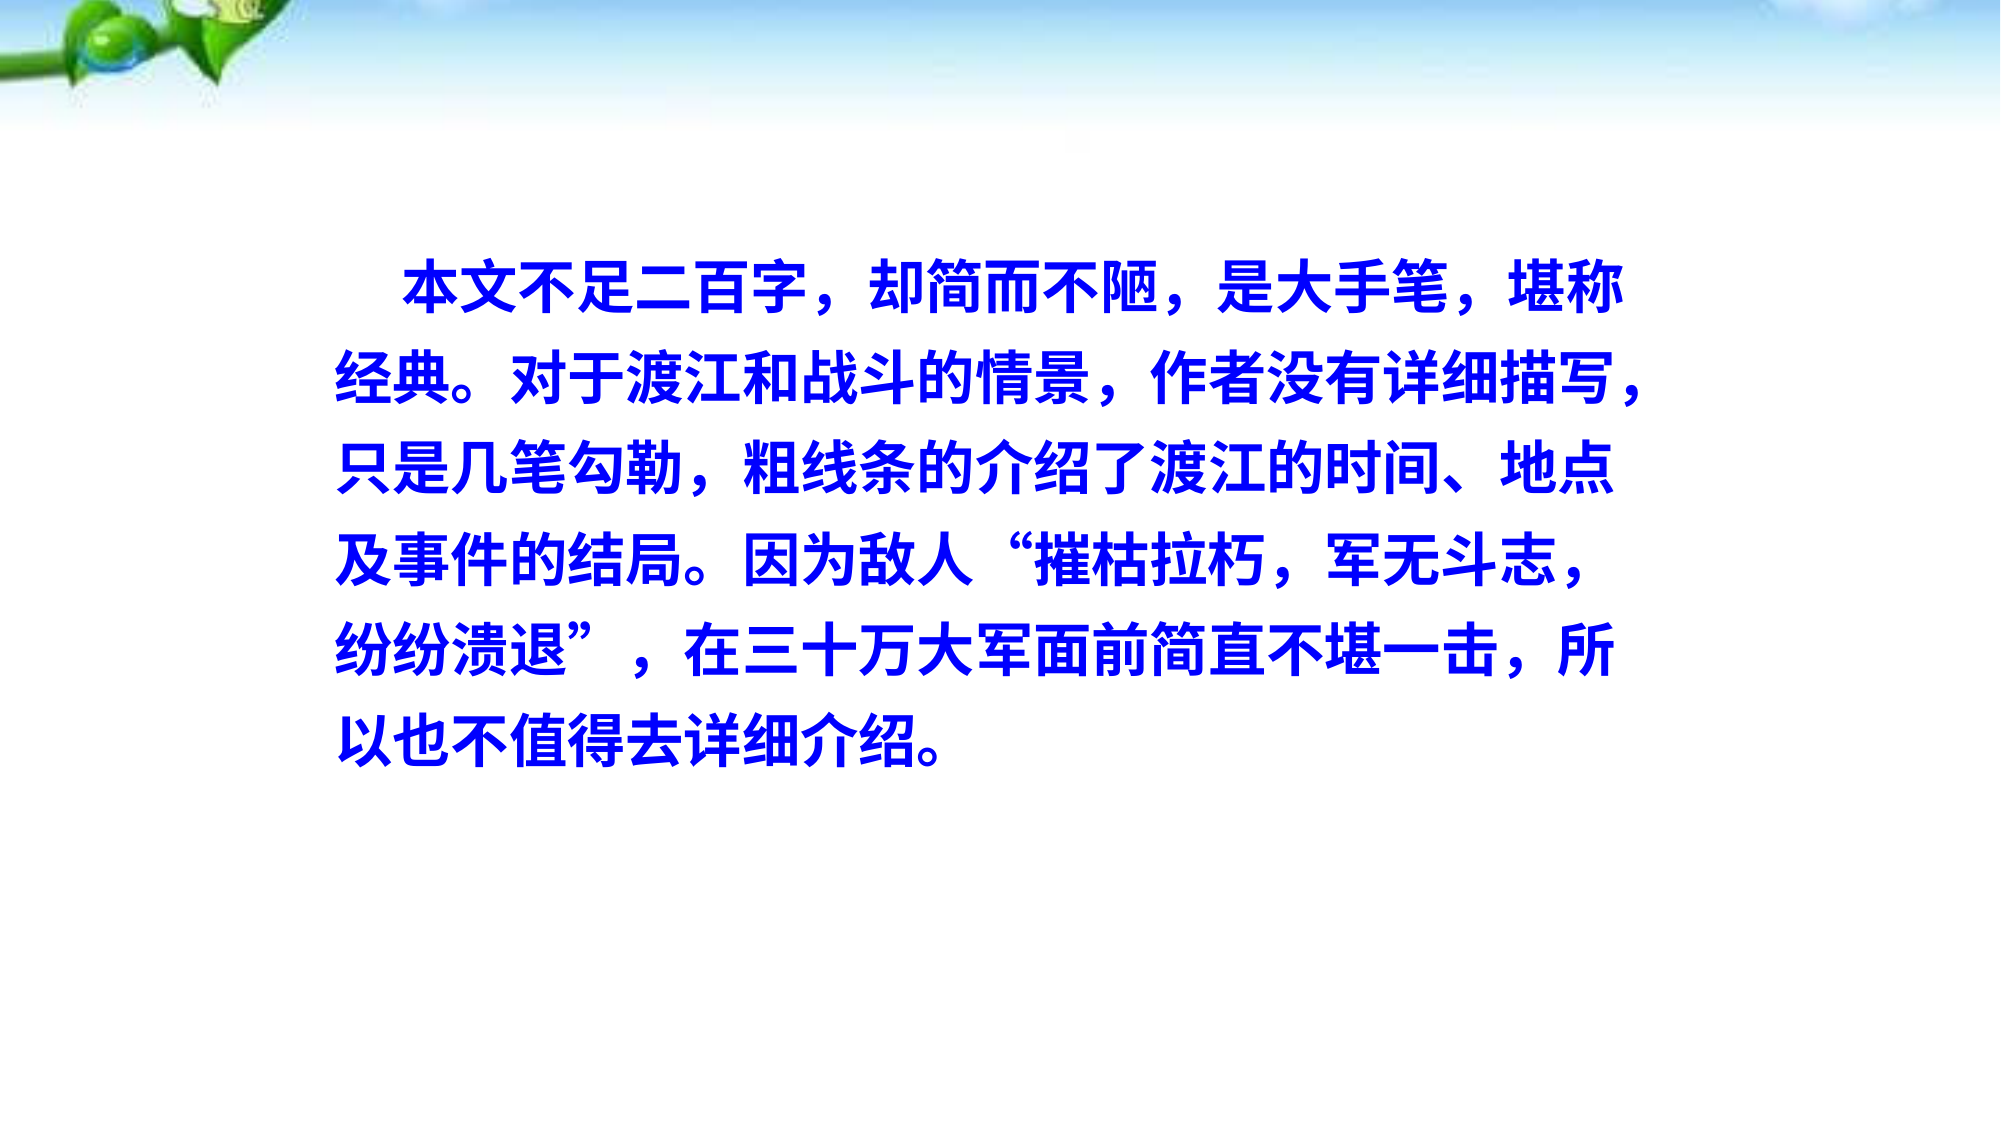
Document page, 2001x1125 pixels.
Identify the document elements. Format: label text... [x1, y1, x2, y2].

text_box 本文不足二百字，却简而不陋，是大手笔，堪称经典。对于渡江和战斗的情景，作者没有详细描写，只是几笔勾勒，粗线条的介绍了渡江的时间、地点及事件的结局。因为敌人“摧枯拉朽，军无斗志，纷纷溃退”，在三十万大军面前简直不堪一击，所以也不值得去详细介绍。 [319, 221, 1681, 782]
picture [0, 0, 2001, 1125]
